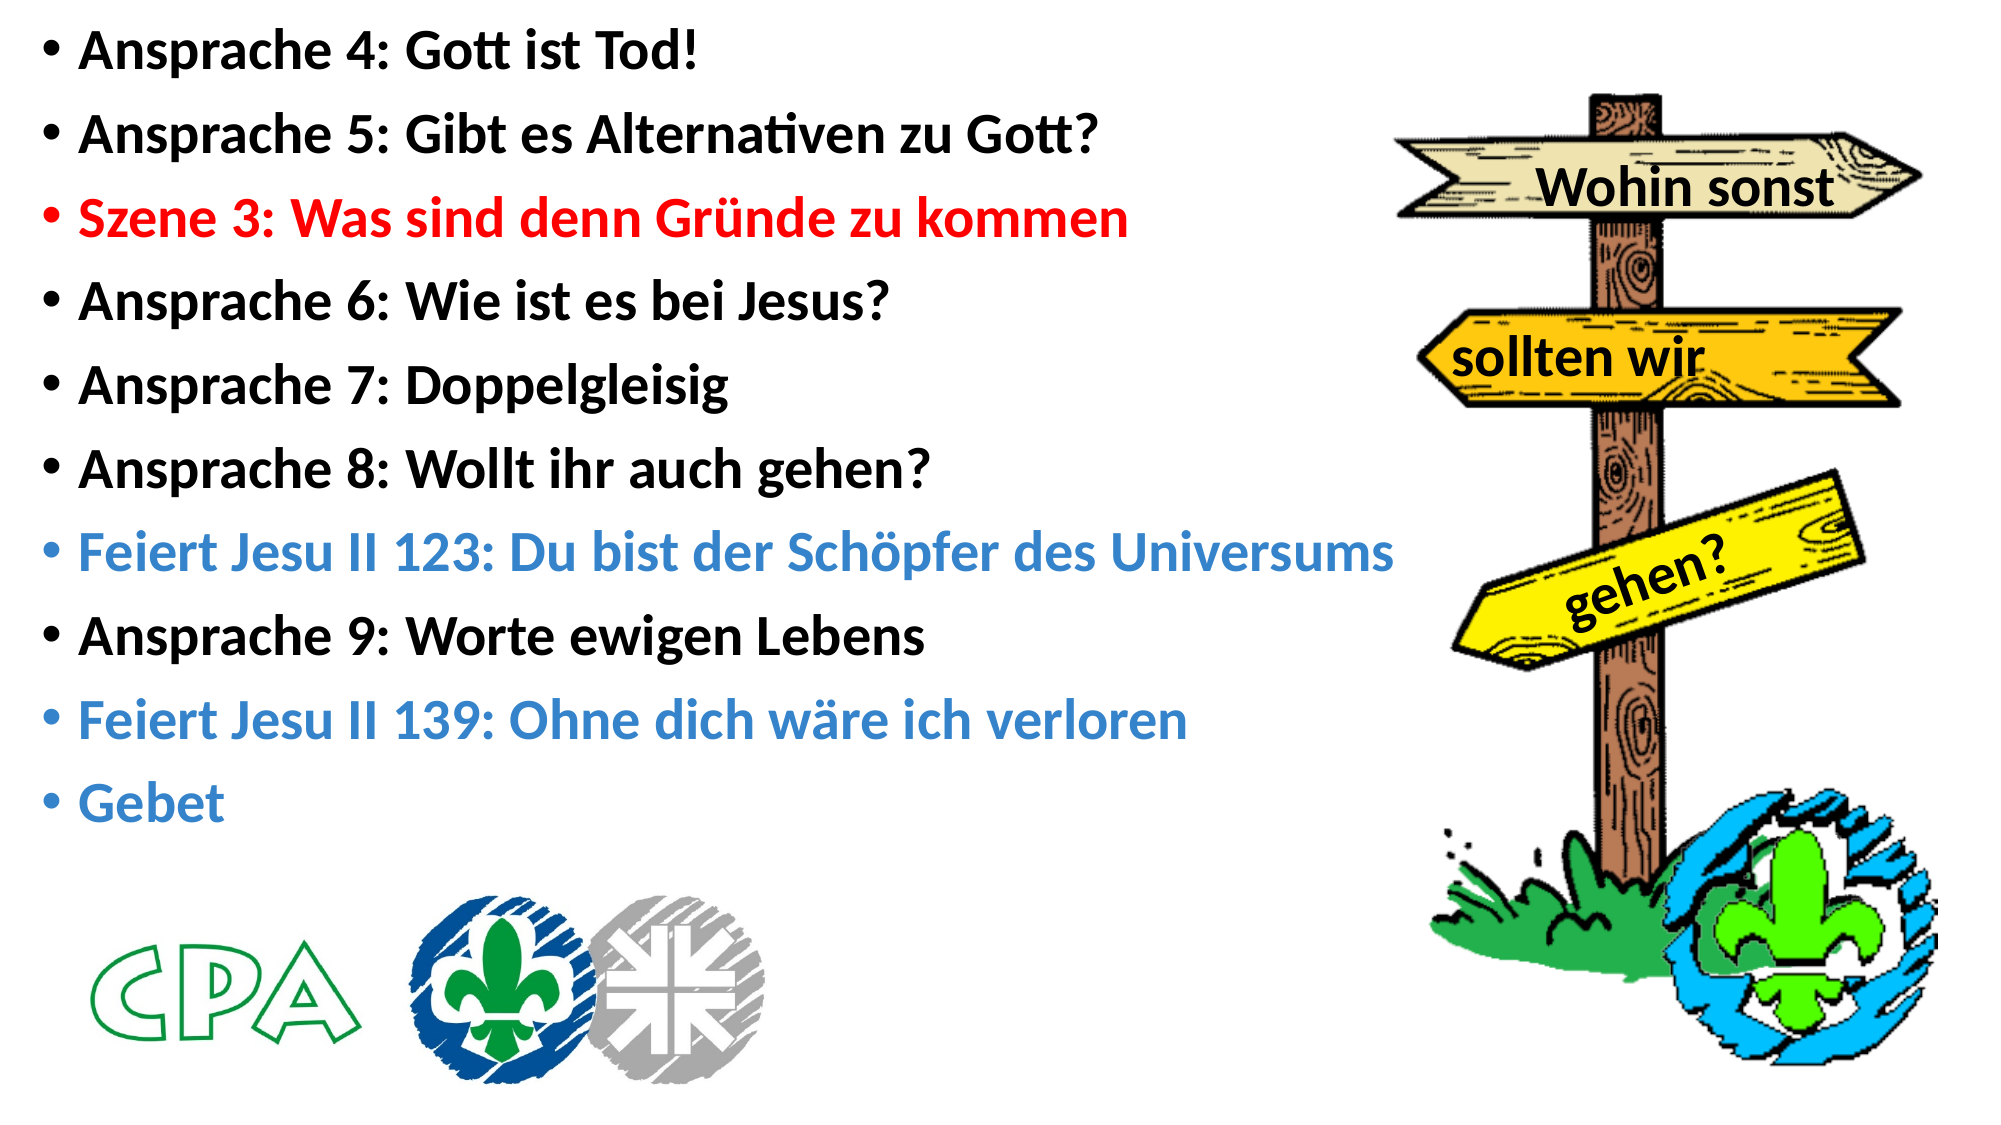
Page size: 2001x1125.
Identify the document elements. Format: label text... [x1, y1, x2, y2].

picture [90, 893, 767, 1085]
list Ansprache 4: Gott ist Tod! Ansprache 5: Gibt es Alternativen zu Gott? Szene 3: Was sind denn Gründe zu kommen Ansprache 6: Wie ist es bei Jesus? Ansprache 7: Doppelgleisig Ansprache 8: Wollt ihr auch gehen? Feiert Jesu II 123: Du bist der Schöpfer des Universums Ansprache 9: Worte ewigen Lebens Feiert Jesu II 139: Ohne dich wäre ich verloren Gebet [26, 11, 1863, 1125]
picture [1379, 50, 1944, 1070]
